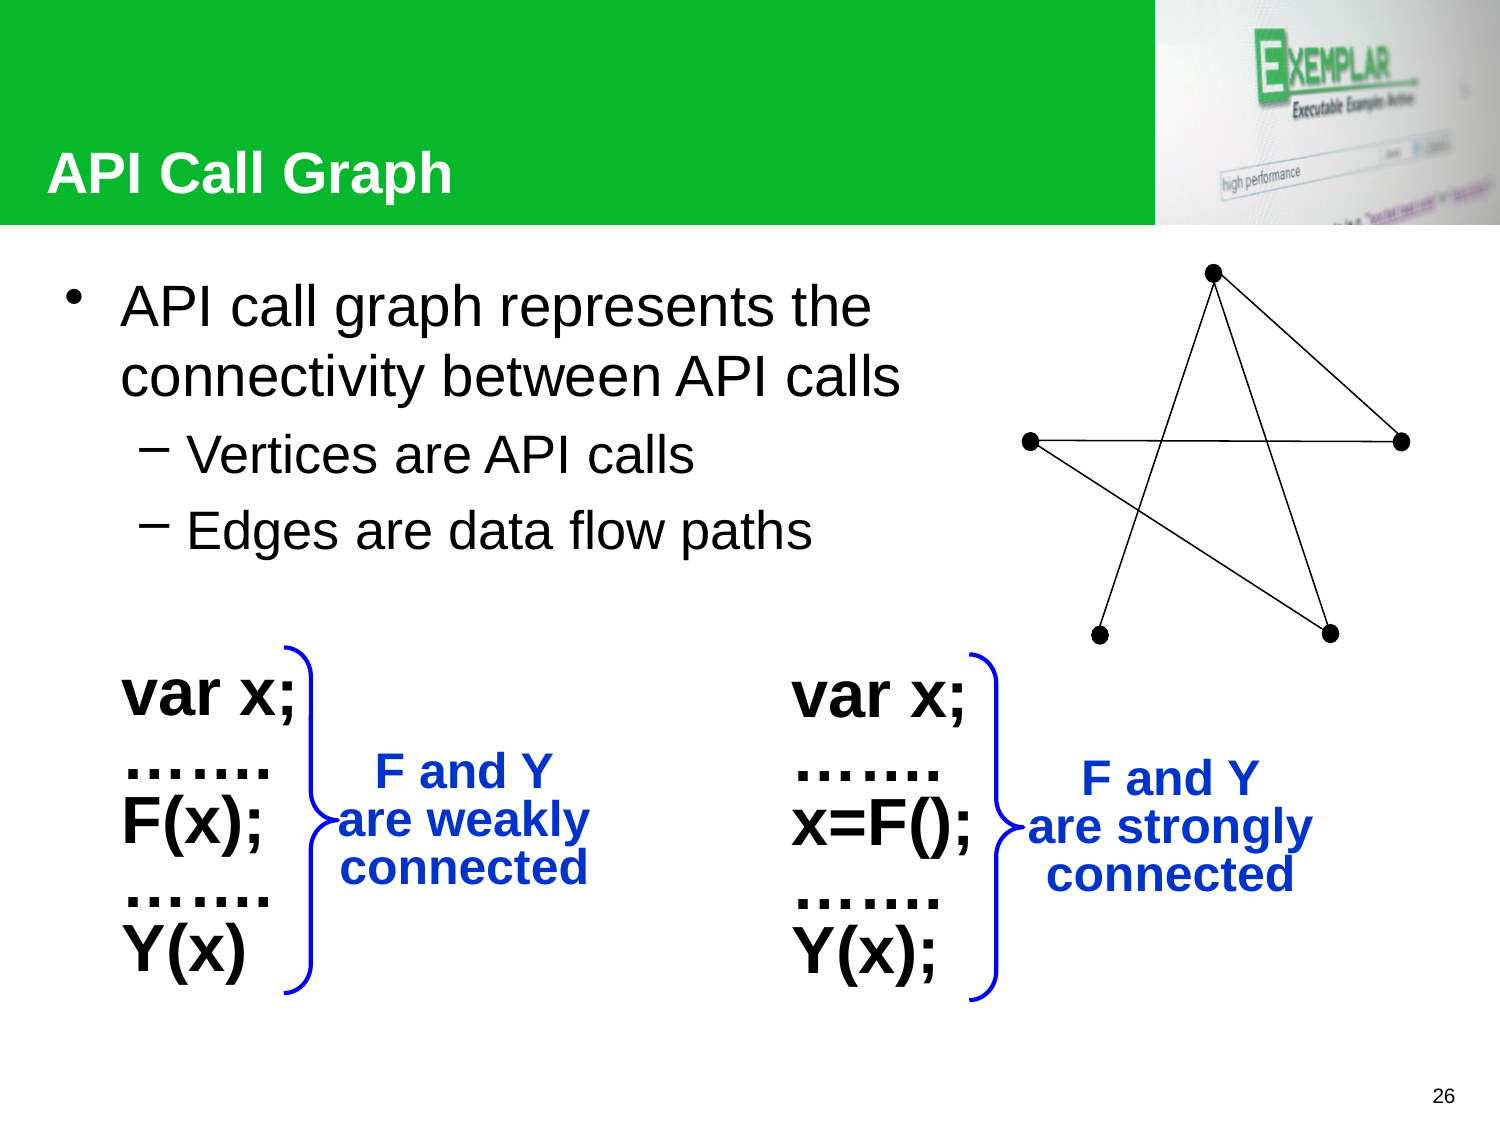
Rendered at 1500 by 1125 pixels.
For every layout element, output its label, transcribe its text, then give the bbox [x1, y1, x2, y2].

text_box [968, 654, 1330, 1001]
text_box var x; ……. x=F(); ……. Y(x); [776, 658, 964, 994]
text_box [1022, 432, 1039, 451]
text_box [283, 647, 607, 994]
title API Call Graph [30, 39, 1122, 213]
slide_number 26 [1191, 1070, 1471, 1116]
picture [1155, 0, 1500, 225]
list API call graph represents the connectivity between API calls Vertices are API calls Edges are data flow paths [48, 260, 928, 603]
text_box [1205, 264, 1222, 283]
text_box var x; ……. F(x); ……. Y(x) [106, 657, 278, 992]
text_box [1322, 624, 1339, 643]
text_box [1393, 432, 1410, 451]
text_box [1091, 626, 1109, 644]
